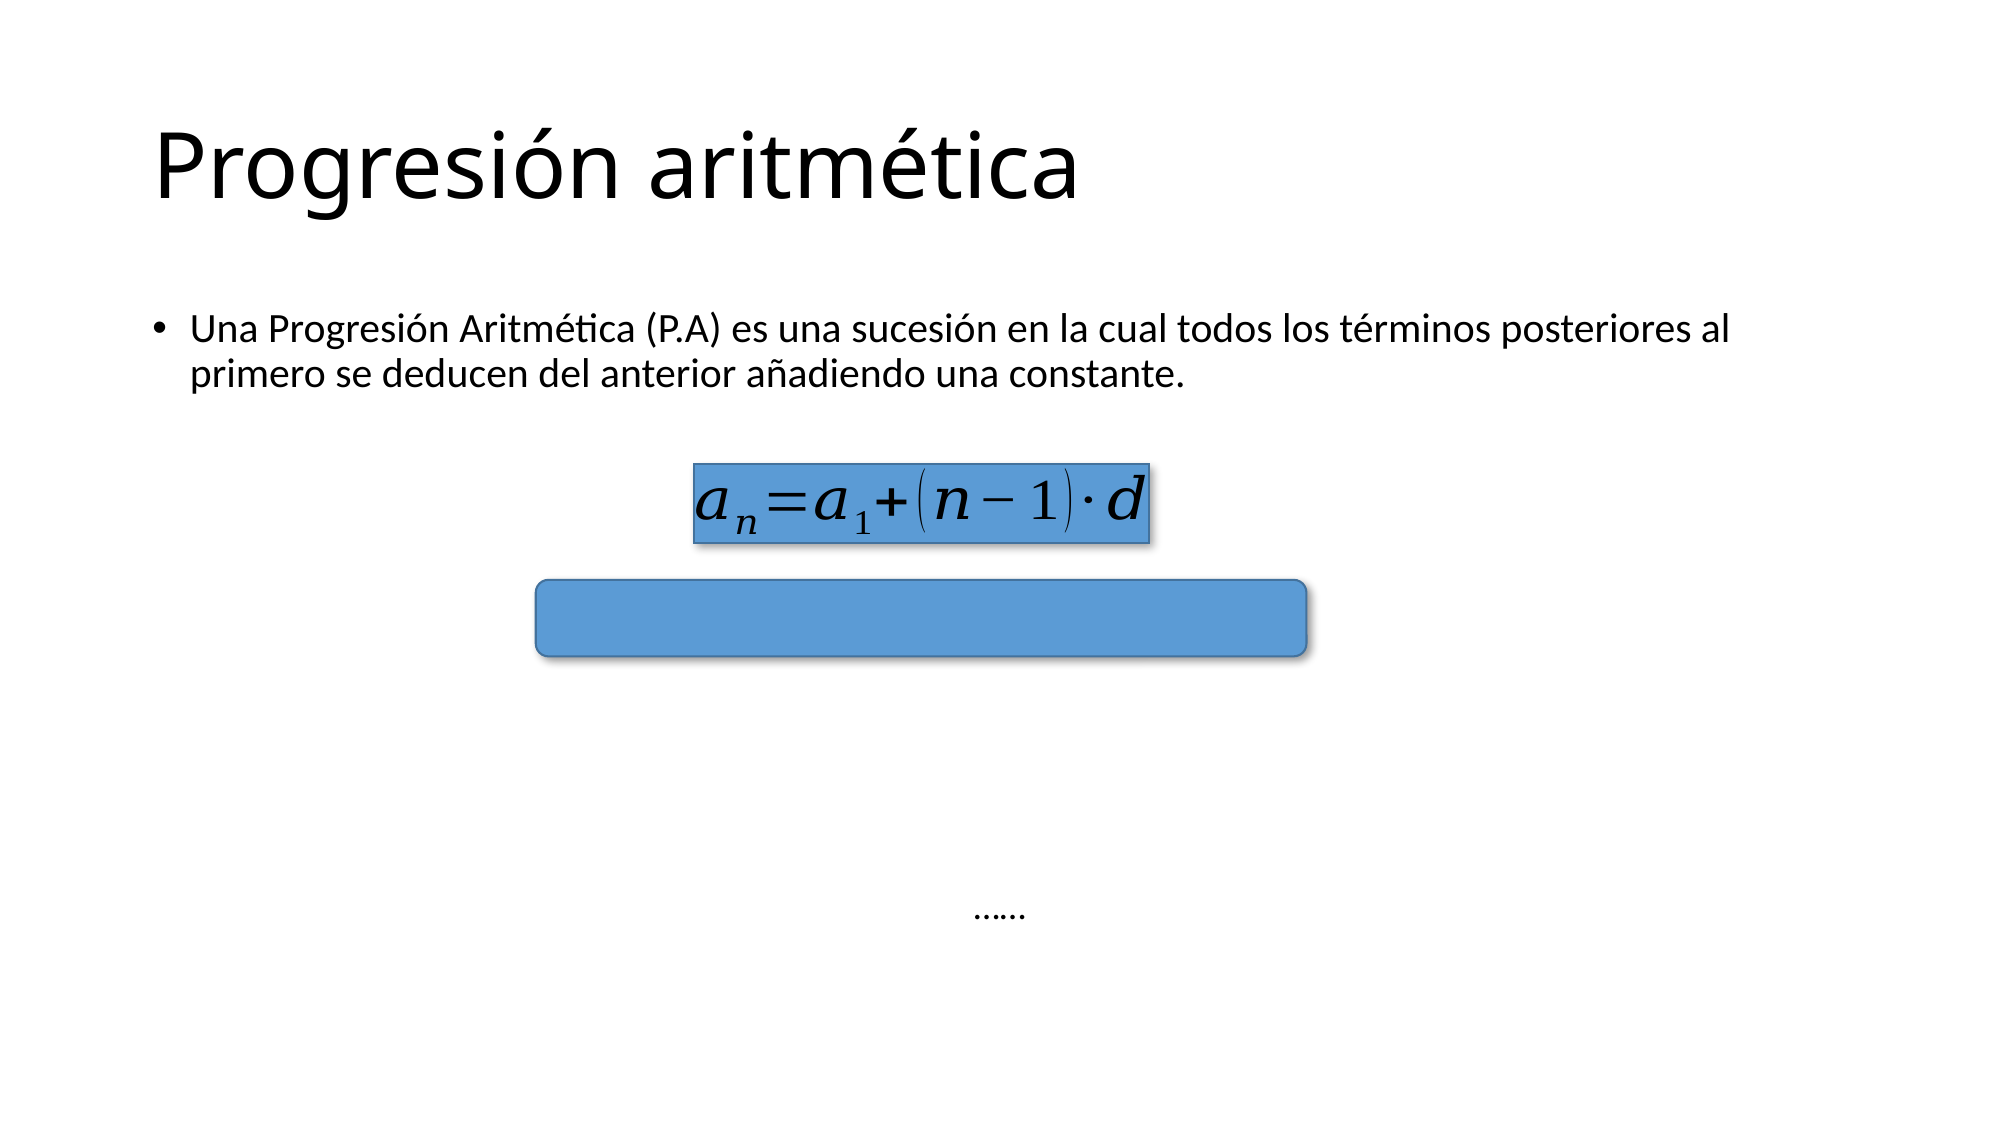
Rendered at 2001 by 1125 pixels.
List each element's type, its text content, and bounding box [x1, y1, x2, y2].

list Una Progresión Aritmética (P.A) es una sucesión en la cual todos los términos posteriores al primero se deducen del anterior añadiendo una constante. [137, 299, 1863, 1014]
title Progresión aritmética [137, 59, 1863, 278]
